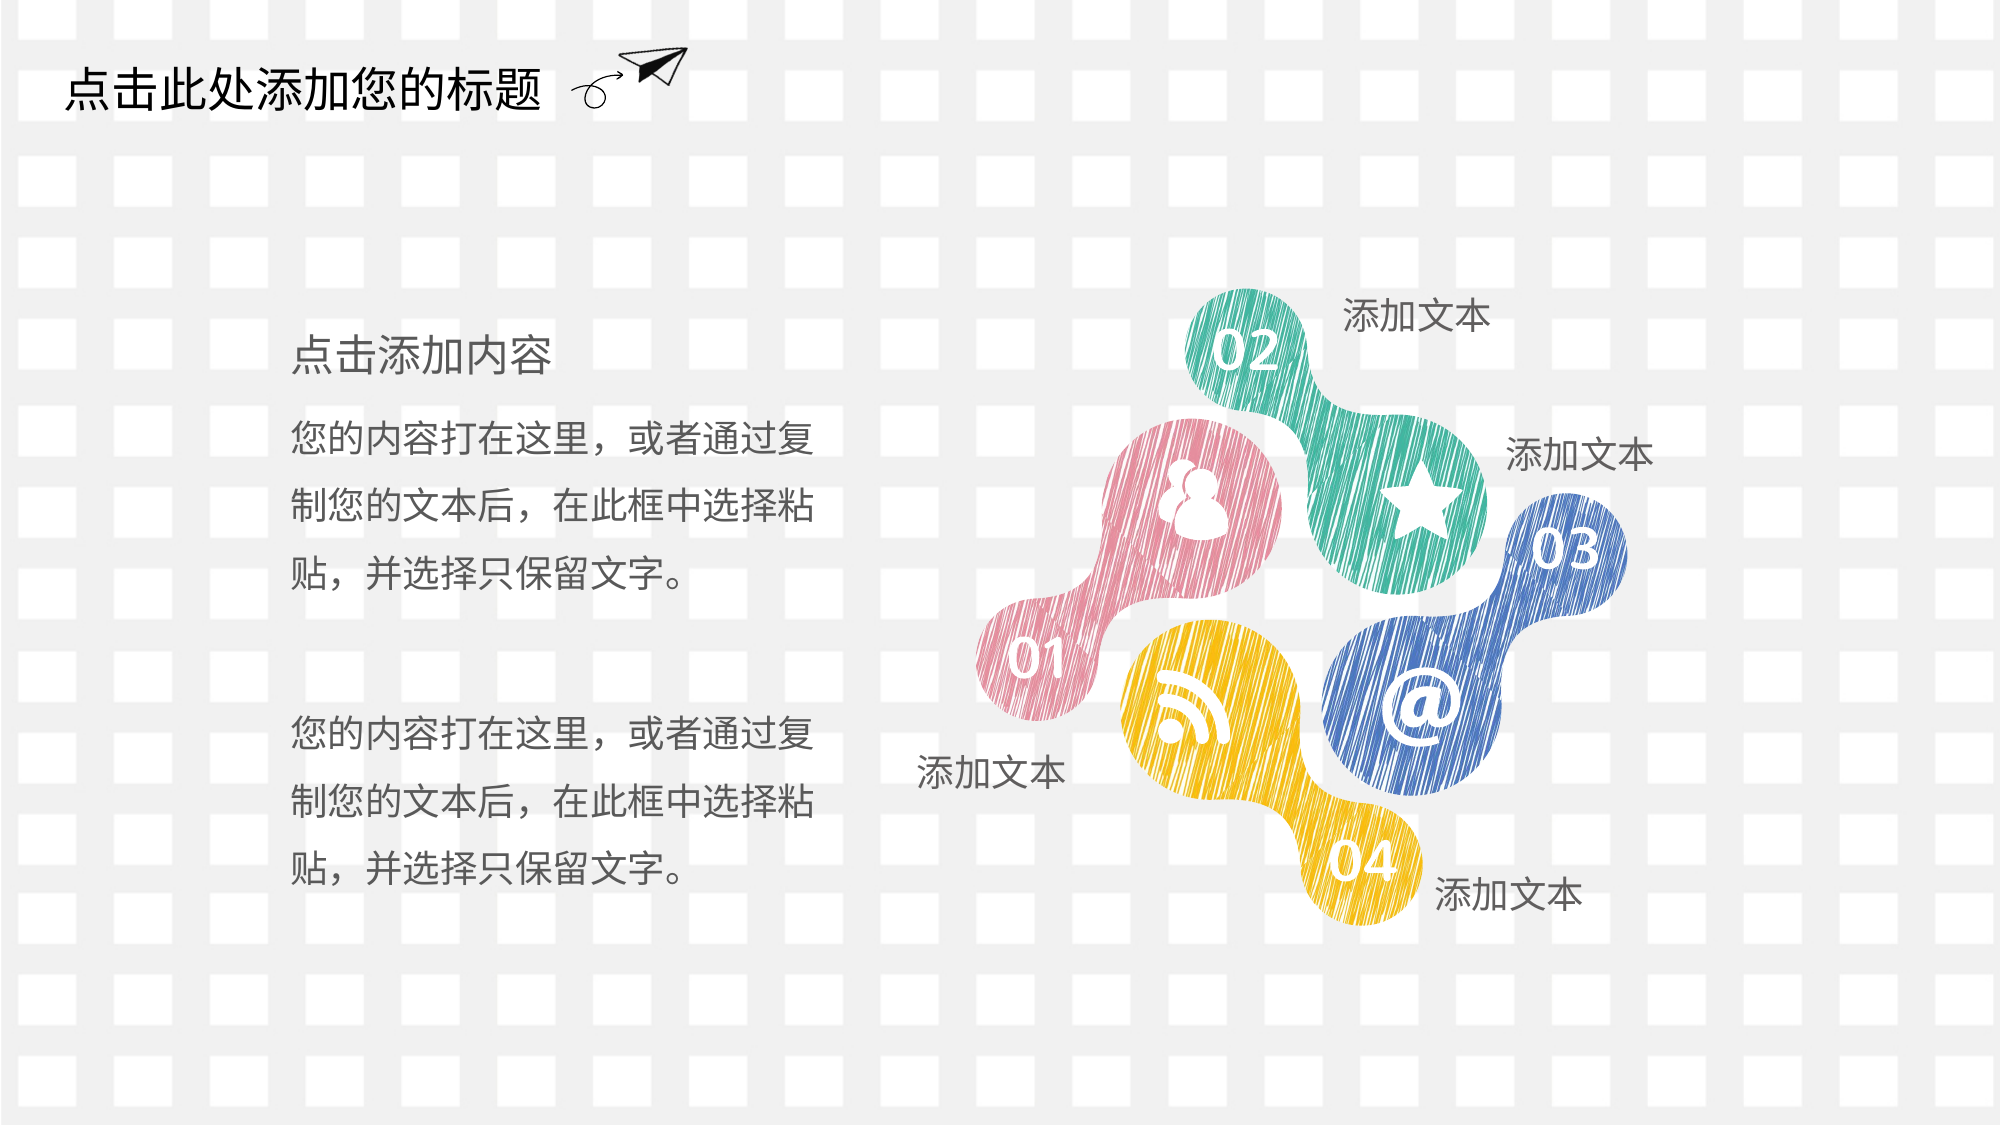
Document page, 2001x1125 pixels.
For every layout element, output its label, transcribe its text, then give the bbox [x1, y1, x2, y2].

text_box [1120, 619, 1423, 926]
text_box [1184, 288, 1488, 595]
text_box 添加文本 [1423, 865, 1596, 922]
text_box 添加文本 [1330, 286, 1504, 343]
text_box 添加文本 [1493, 425, 1667, 482]
text_box 添加文本 [905, 743, 1079, 800]
text_box 点击此处添加您的标题 [48, 52, 559, 125]
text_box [975, 418, 1282, 721]
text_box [581, 43, 686, 109]
picture [0, 0, 2000, 1125]
text_box 点击添加内容 您的内容打在这里，或者通过复制您的文本后，在此框中选择粘贴，并选择只保留文字。 您的内容打在这里，或者通过复制您的文本后，在此框中选择粘贴，并选择只保留文字。 [279, 295, 831, 896]
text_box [1321, 493, 1628, 796]
